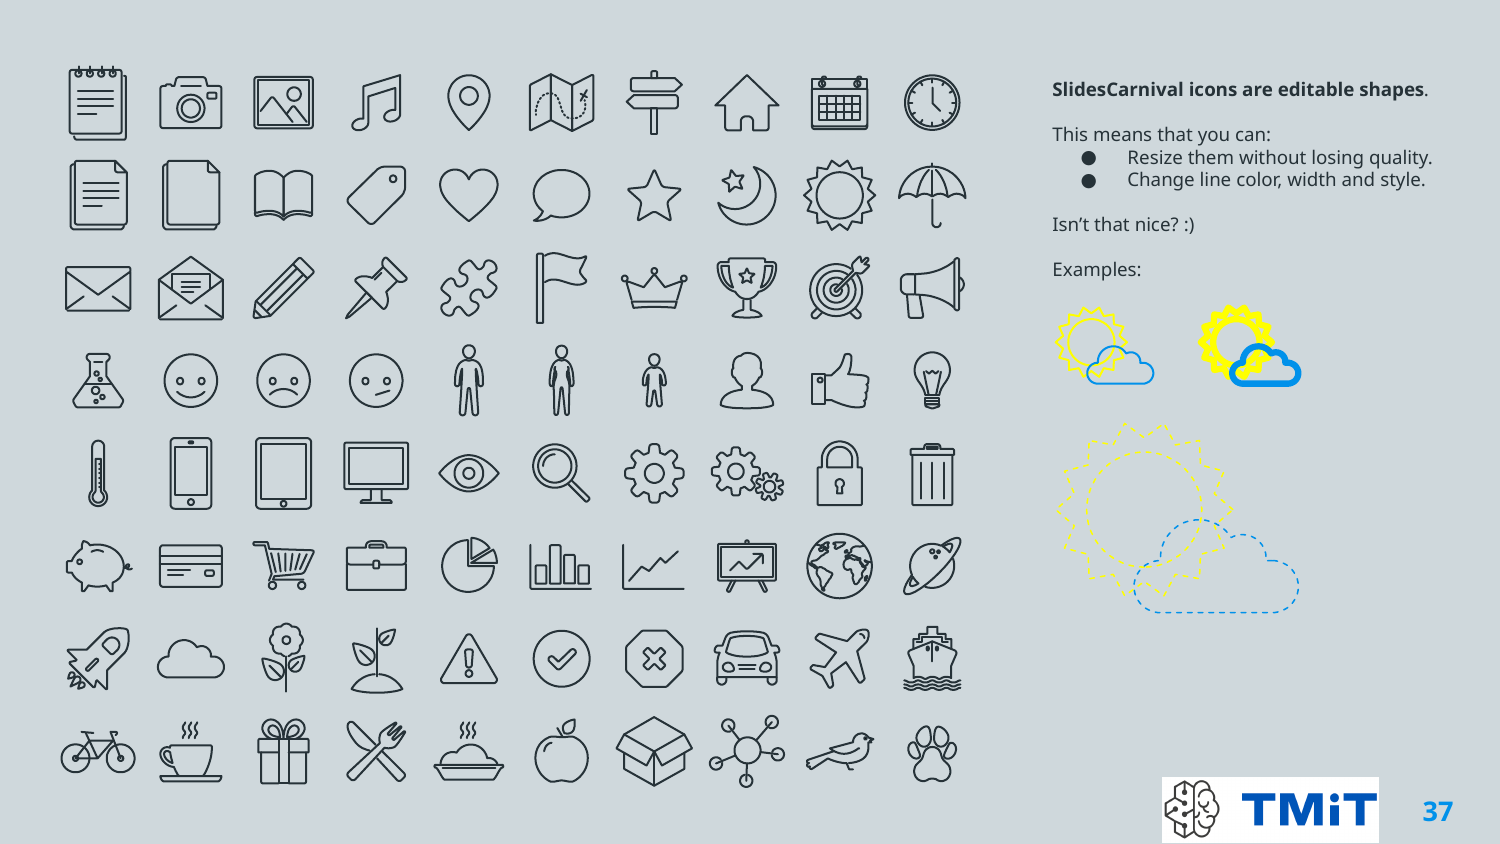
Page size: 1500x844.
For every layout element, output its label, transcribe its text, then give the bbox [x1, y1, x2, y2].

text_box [253, 257, 314, 319]
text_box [257, 354, 311, 408]
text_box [810, 629, 869, 688]
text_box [1055, 423, 1234, 597]
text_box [622, 544, 684, 590]
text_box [164, 354, 218, 408]
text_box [158, 256, 224, 320]
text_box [549, 345, 574, 416]
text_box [811, 353, 869, 408]
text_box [344, 442, 409, 504]
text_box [258, 719, 309, 784]
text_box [1055, 307, 1128, 378]
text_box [809, 256, 870, 319]
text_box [709, 715, 785, 788]
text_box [253, 541, 314, 590]
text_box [711, 447, 784, 501]
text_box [159, 544, 223, 588]
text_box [536, 252, 587, 324]
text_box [441, 537, 498, 593]
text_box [898, 163, 966, 228]
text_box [454, 345, 484, 416]
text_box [903, 626, 961, 691]
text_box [717, 540, 777, 593]
slide_number 37 [1378, 779, 1469, 844]
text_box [70, 160, 127, 230]
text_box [811, 76, 868, 130]
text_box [626, 70, 683, 135]
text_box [900, 257, 964, 319]
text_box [346, 540, 407, 590]
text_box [535, 719, 589, 782]
picture [1162, 777, 1379, 843]
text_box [351, 628, 403, 694]
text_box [160, 722, 222, 782]
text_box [903, 537, 961, 595]
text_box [438, 454, 499, 492]
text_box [65, 266, 131, 311]
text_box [347, 721, 406, 782]
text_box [162, 160, 220, 230]
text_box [532, 444, 590, 502]
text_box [262, 623, 305, 692]
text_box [807, 533, 873, 599]
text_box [914, 352, 951, 409]
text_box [717, 258, 777, 318]
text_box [349, 354, 403, 408]
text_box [714, 631, 780, 685]
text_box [61, 731, 135, 773]
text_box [908, 726, 957, 782]
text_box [66, 540, 133, 592]
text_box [88, 440, 108, 507]
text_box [160, 76, 222, 129]
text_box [806, 733, 874, 770]
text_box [67, 627, 129, 690]
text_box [803, 160, 876, 231]
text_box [904, 75, 960, 131]
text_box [1200, 307, 1273, 378]
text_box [345, 257, 407, 319]
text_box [529, 74, 594, 132]
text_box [254, 76, 314, 129]
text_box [530, 544, 592, 590]
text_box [910, 443, 955, 506]
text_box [69, 66, 127, 140]
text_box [73, 353, 124, 408]
text_box SlidesCarnival icons are editable shapes. This means that you can: Resize them without losing quality. Change line color, width and style. Isn’t that nice? :) Examples: [1037, 62, 1463, 314]
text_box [717, 166, 776, 225]
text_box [254, 170, 313, 221]
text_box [434, 722, 504, 780]
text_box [642, 353, 666, 407]
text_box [621, 267, 687, 309]
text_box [616, 716, 693, 786]
